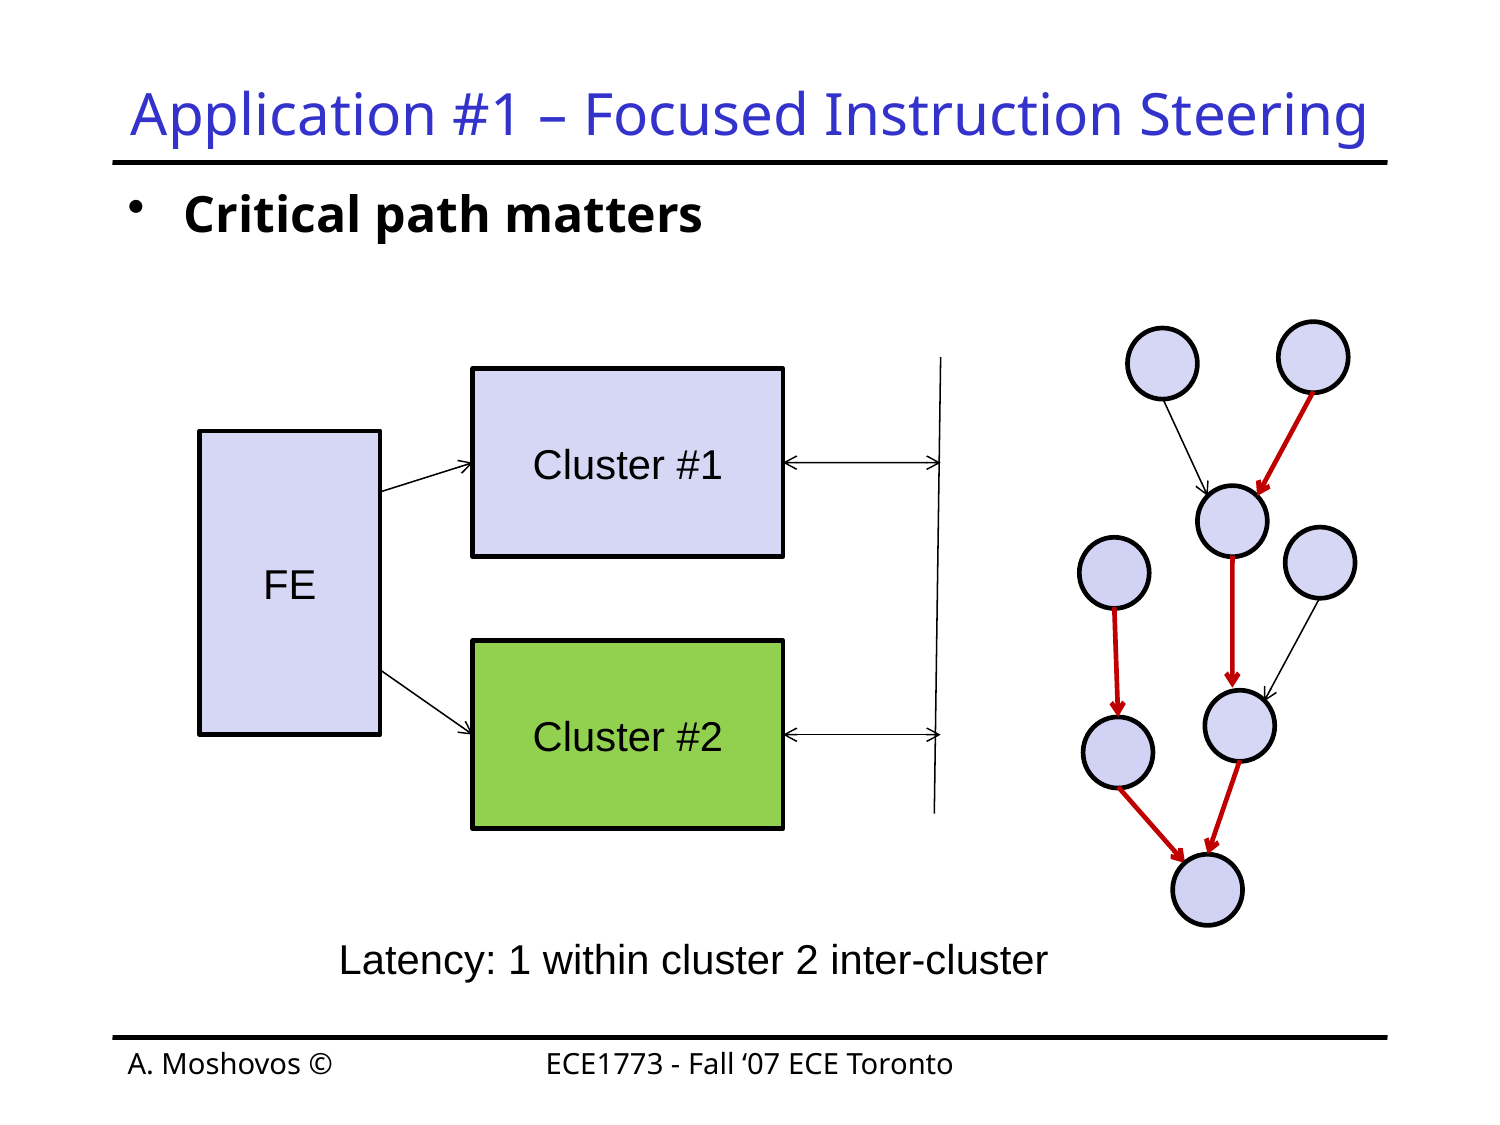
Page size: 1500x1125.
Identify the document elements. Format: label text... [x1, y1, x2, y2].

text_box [1256, 392, 1314, 497]
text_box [1263, 597, 1321, 702]
text_box [1285, 527, 1356, 599]
title Application #1 – Focused Instruction Steering [112, 62, 1388, 163]
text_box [933, 740, 941, 814]
slide_number A. Moshovos © [112, 1037, 426, 1101]
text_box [933, 356, 941, 462]
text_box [1162, 398, 1208, 497]
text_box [1114, 608, 1119, 718]
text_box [1117, 787, 1186, 864]
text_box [379, 462, 474, 493]
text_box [933, 468, 941, 734]
footer ECE1773 - Fall ‘07 ECE Toronto [487, 1037, 1013, 1101]
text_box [379, 669, 474, 735]
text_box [1207, 761, 1240, 855]
list Critical path matters [112, 174, 1388, 1026]
